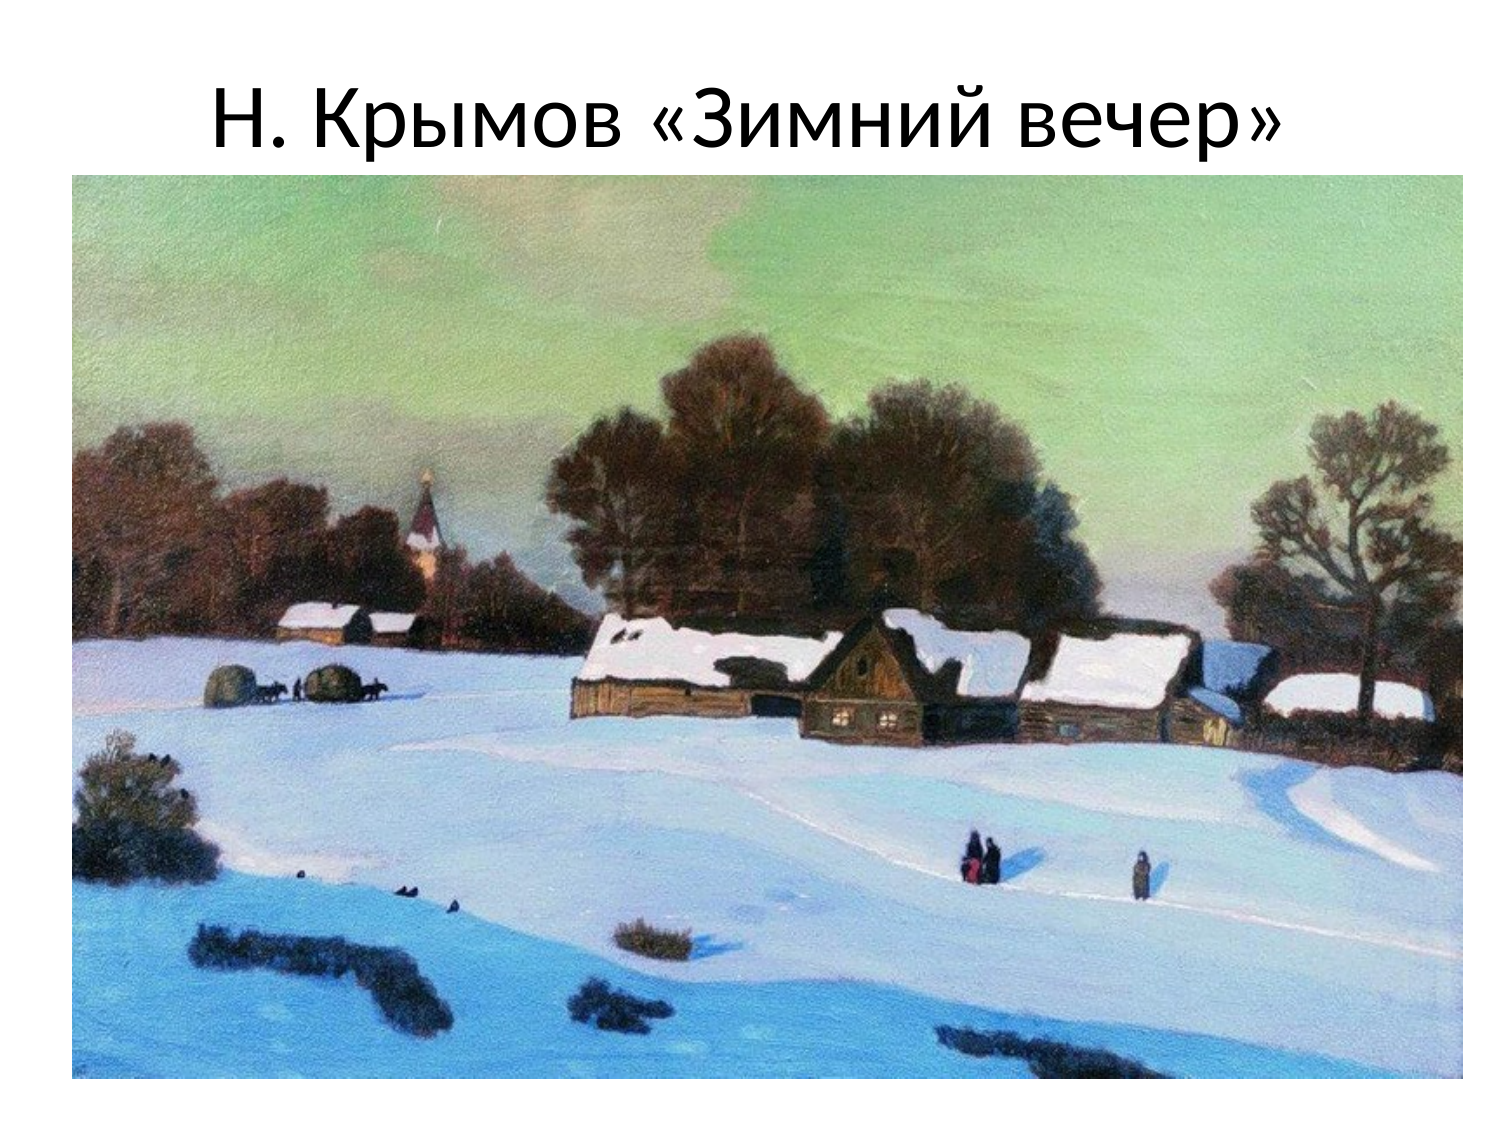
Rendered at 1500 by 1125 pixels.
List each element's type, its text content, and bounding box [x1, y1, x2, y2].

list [71, 175, 1463, 1079]
title Н. Крымов «Зимний вечер» [75, 45, 1425, 174]
